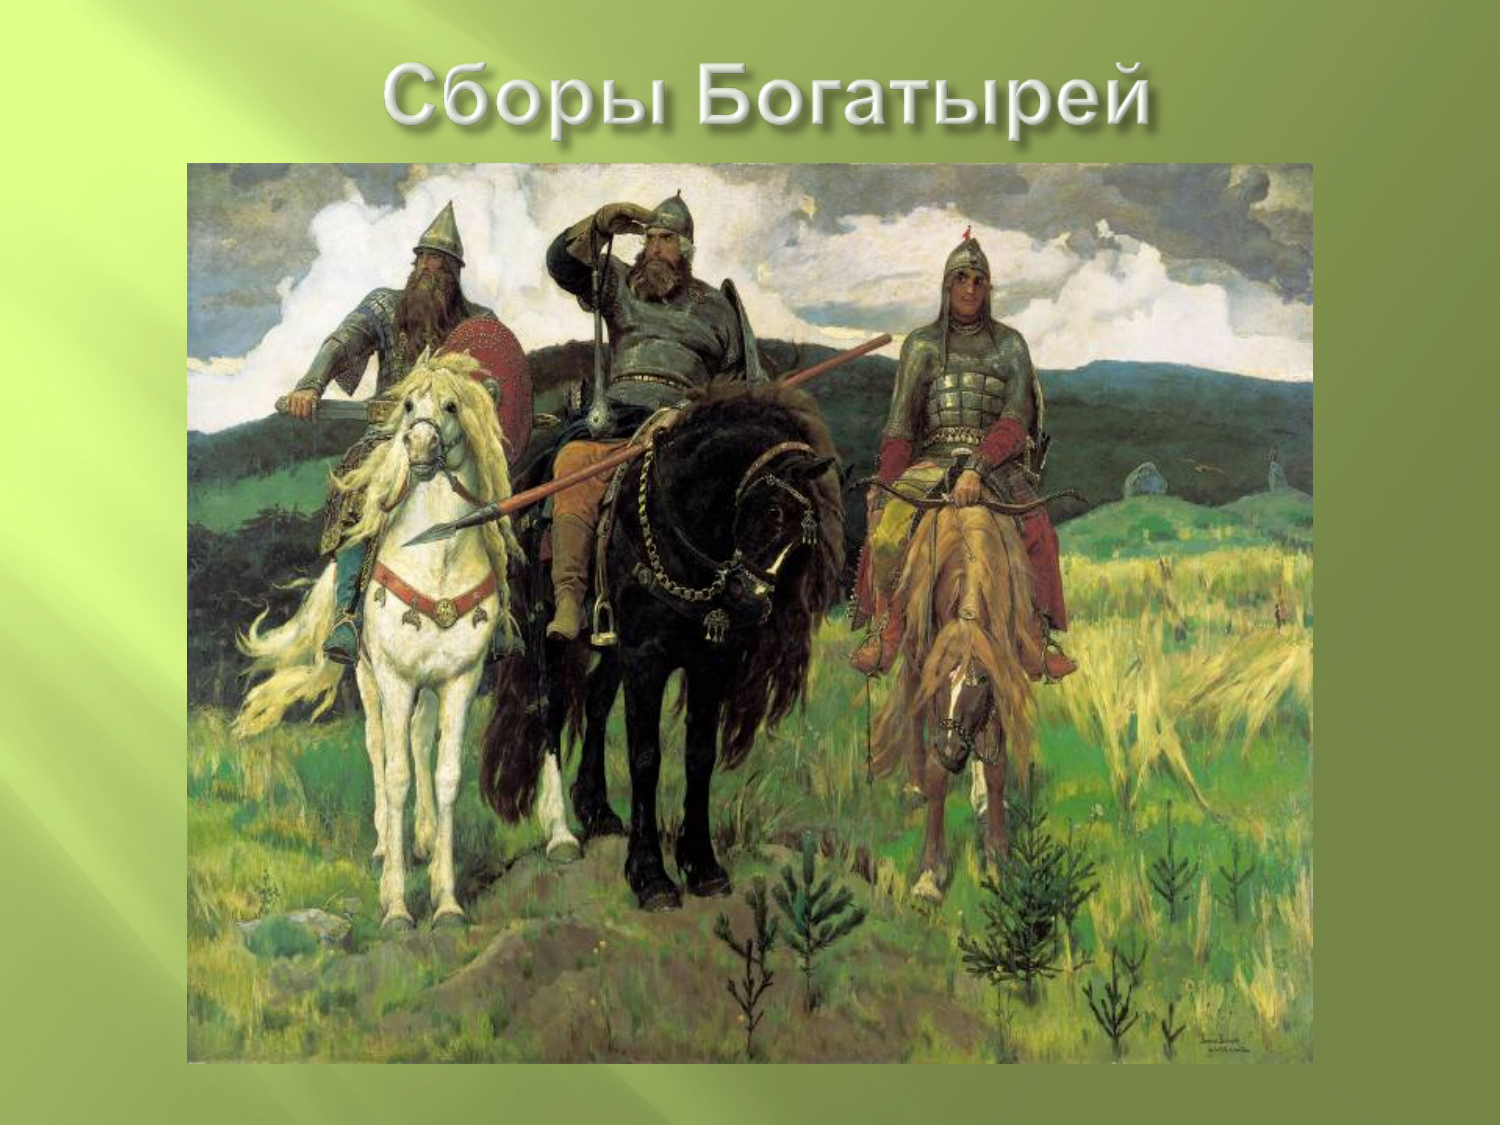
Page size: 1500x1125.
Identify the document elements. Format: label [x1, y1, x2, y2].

picture [187, 163, 1313, 1064]
title [92, 0, 1446, 190]
